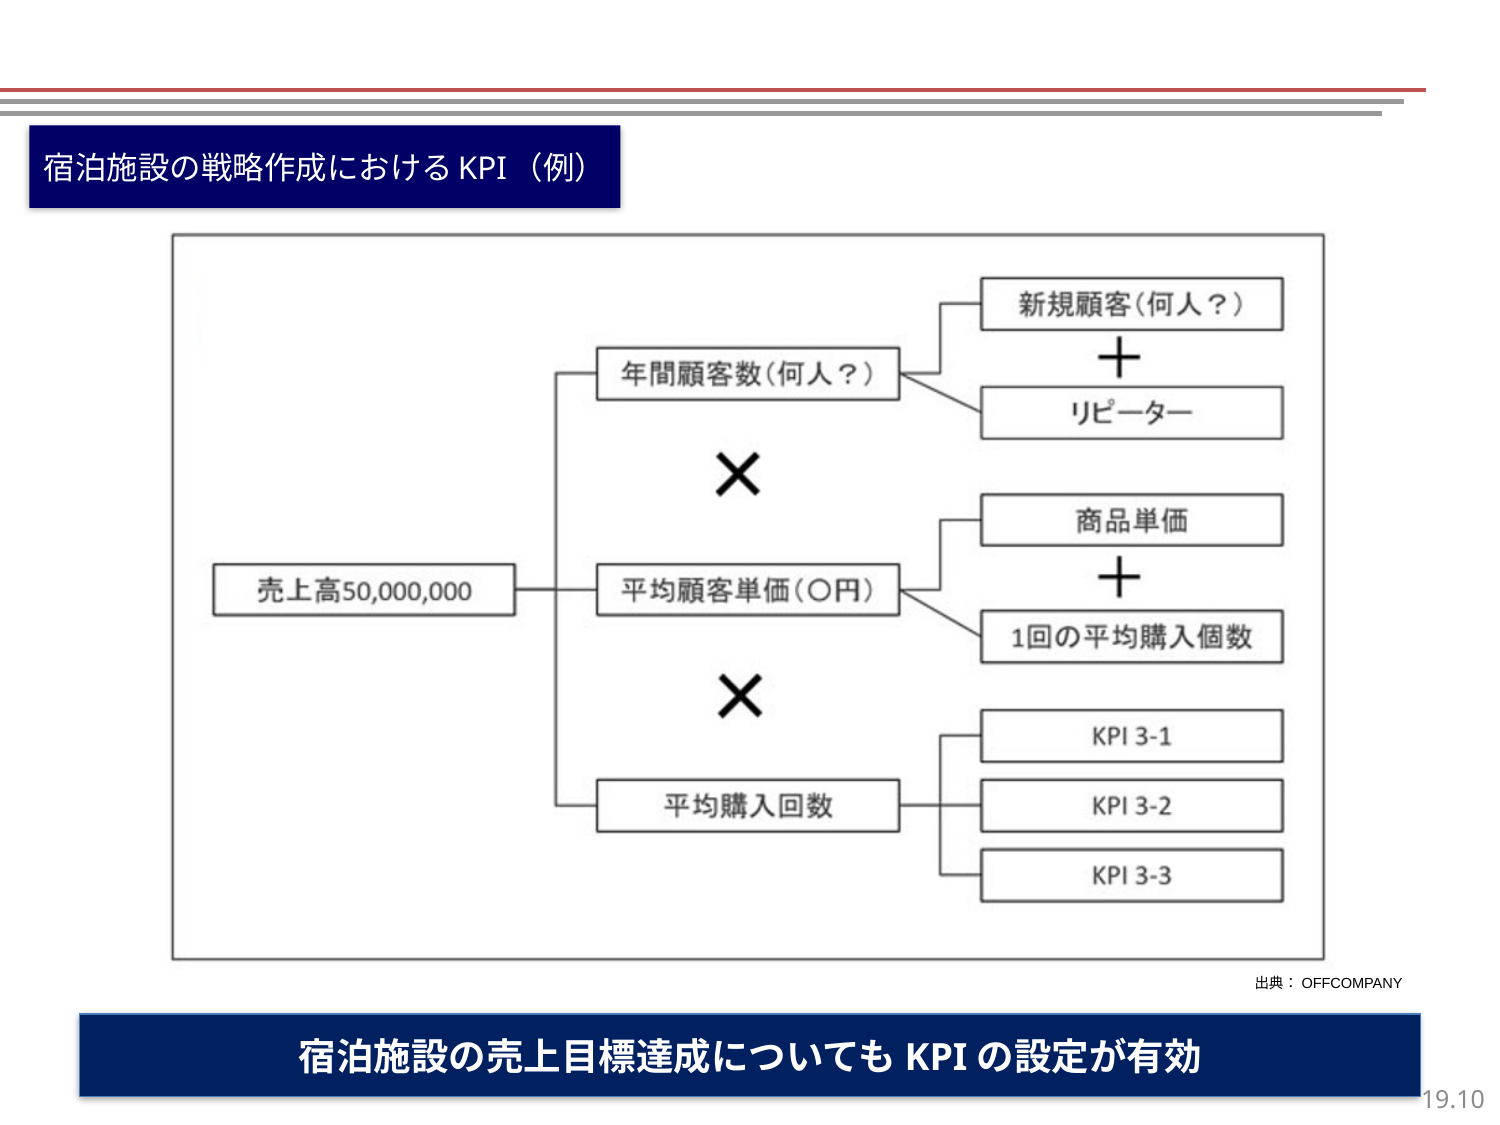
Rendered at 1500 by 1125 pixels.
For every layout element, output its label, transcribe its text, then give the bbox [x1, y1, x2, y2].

text_box 出典：OFFCOMPANY [1126, 966, 1418, 999]
text_box 宿泊施設の売上目標達成についてもKPIの設定が有効 [79, 1013, 1421, 1097]
slide_number 9 [1381, 1065, 1500, 1125]
text_box 宿泊施設の戦略作成におけるKPI（例） [29, 125, 621, 208]
picture [162, 222, 1338, 971]
